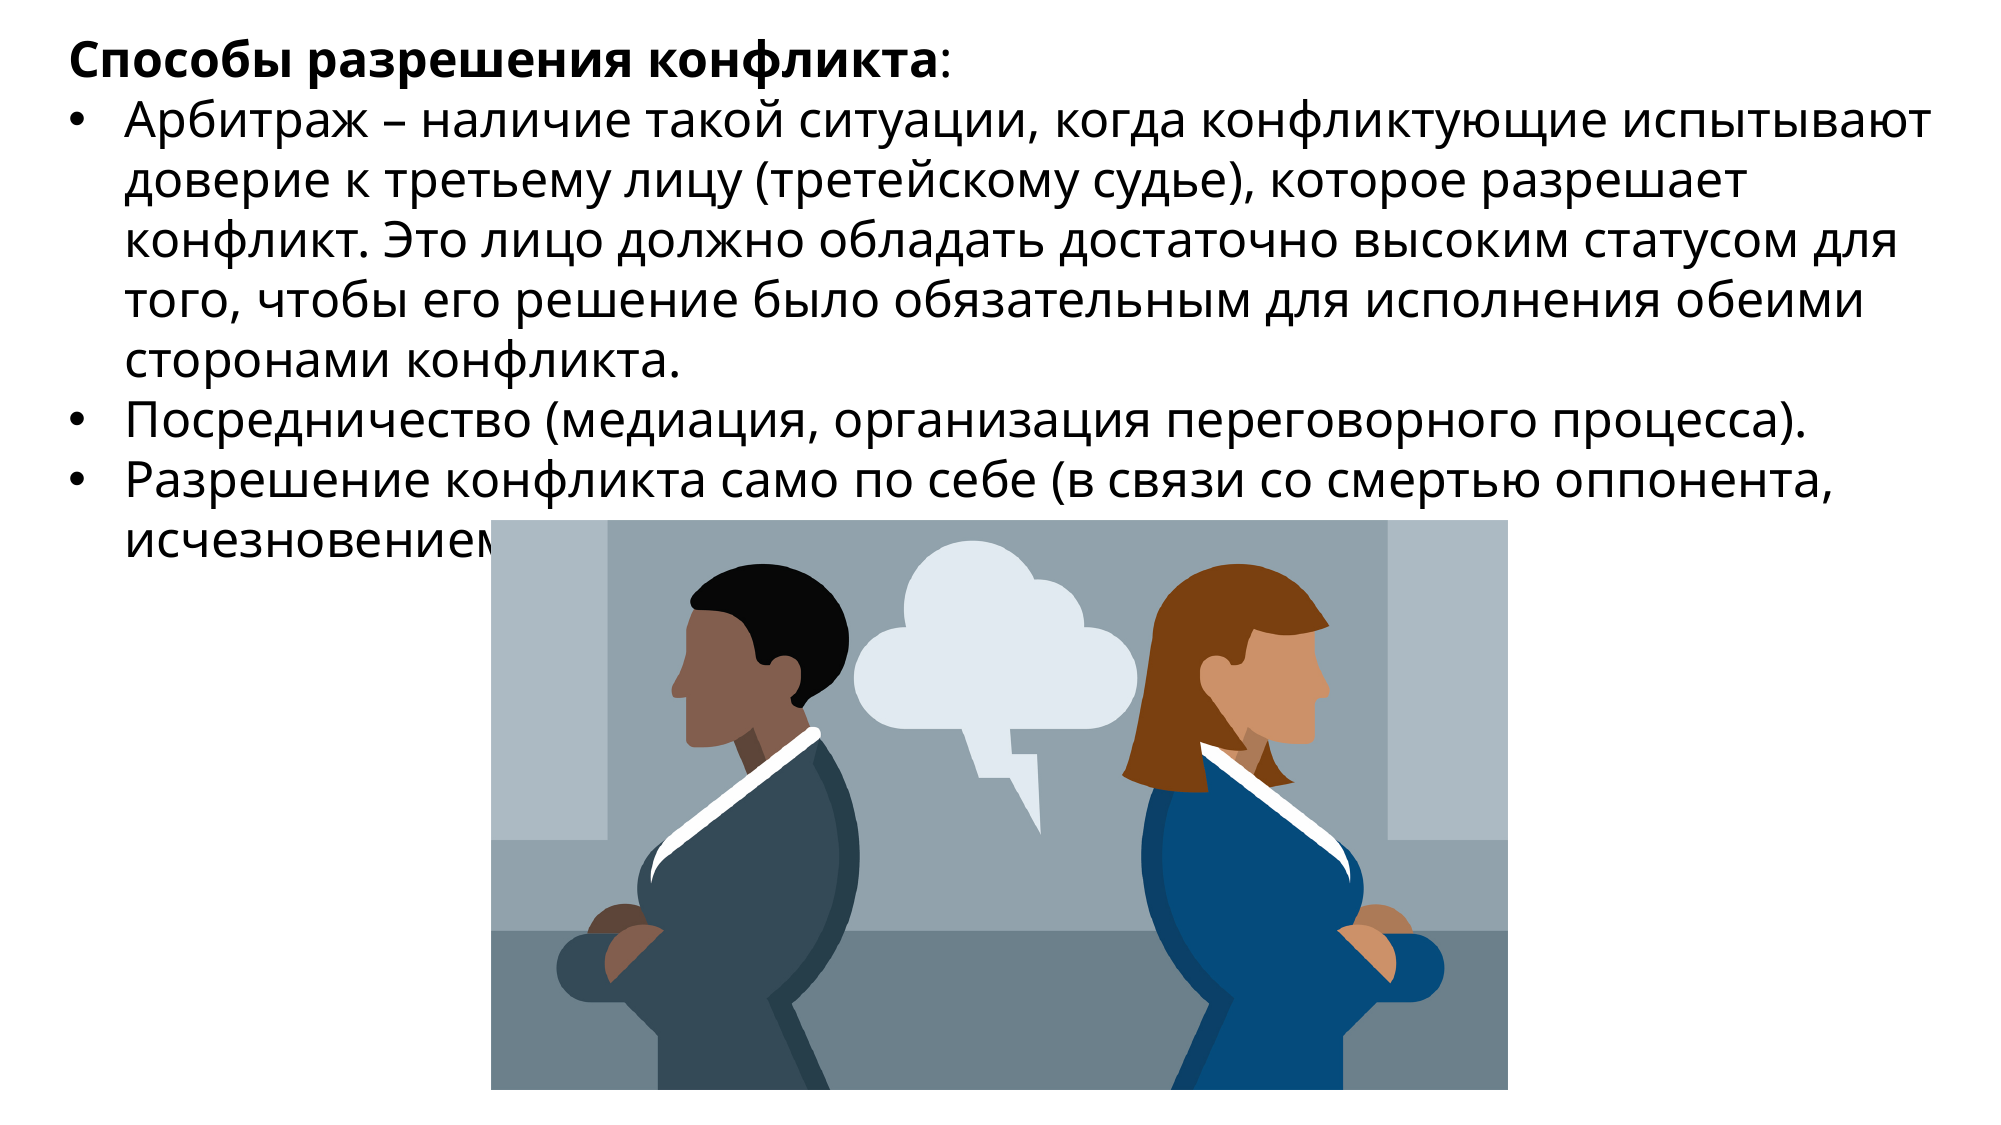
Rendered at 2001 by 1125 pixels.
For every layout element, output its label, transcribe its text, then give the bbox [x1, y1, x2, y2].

text_box Способы разрешения конфликта: Арбитраж – наличие такой ситуации, когда конфликтующие испытывают доверие к третьему лицу (третейскому судье), которое разрешает конфликт. Это лицо должно обладать достаточно высоким статусом для того, чтобы его решение было обязательным для исполнения обеими сторонами конфликта. Посредничество (медиация, организация переговорного процесса). Разрешение конфликта само по себе (в связи со смертью оппонента, исчезновением мотивации и т.п.). [53, 20, 1949, 576]
picture [491, 520, 1509, 1091]
